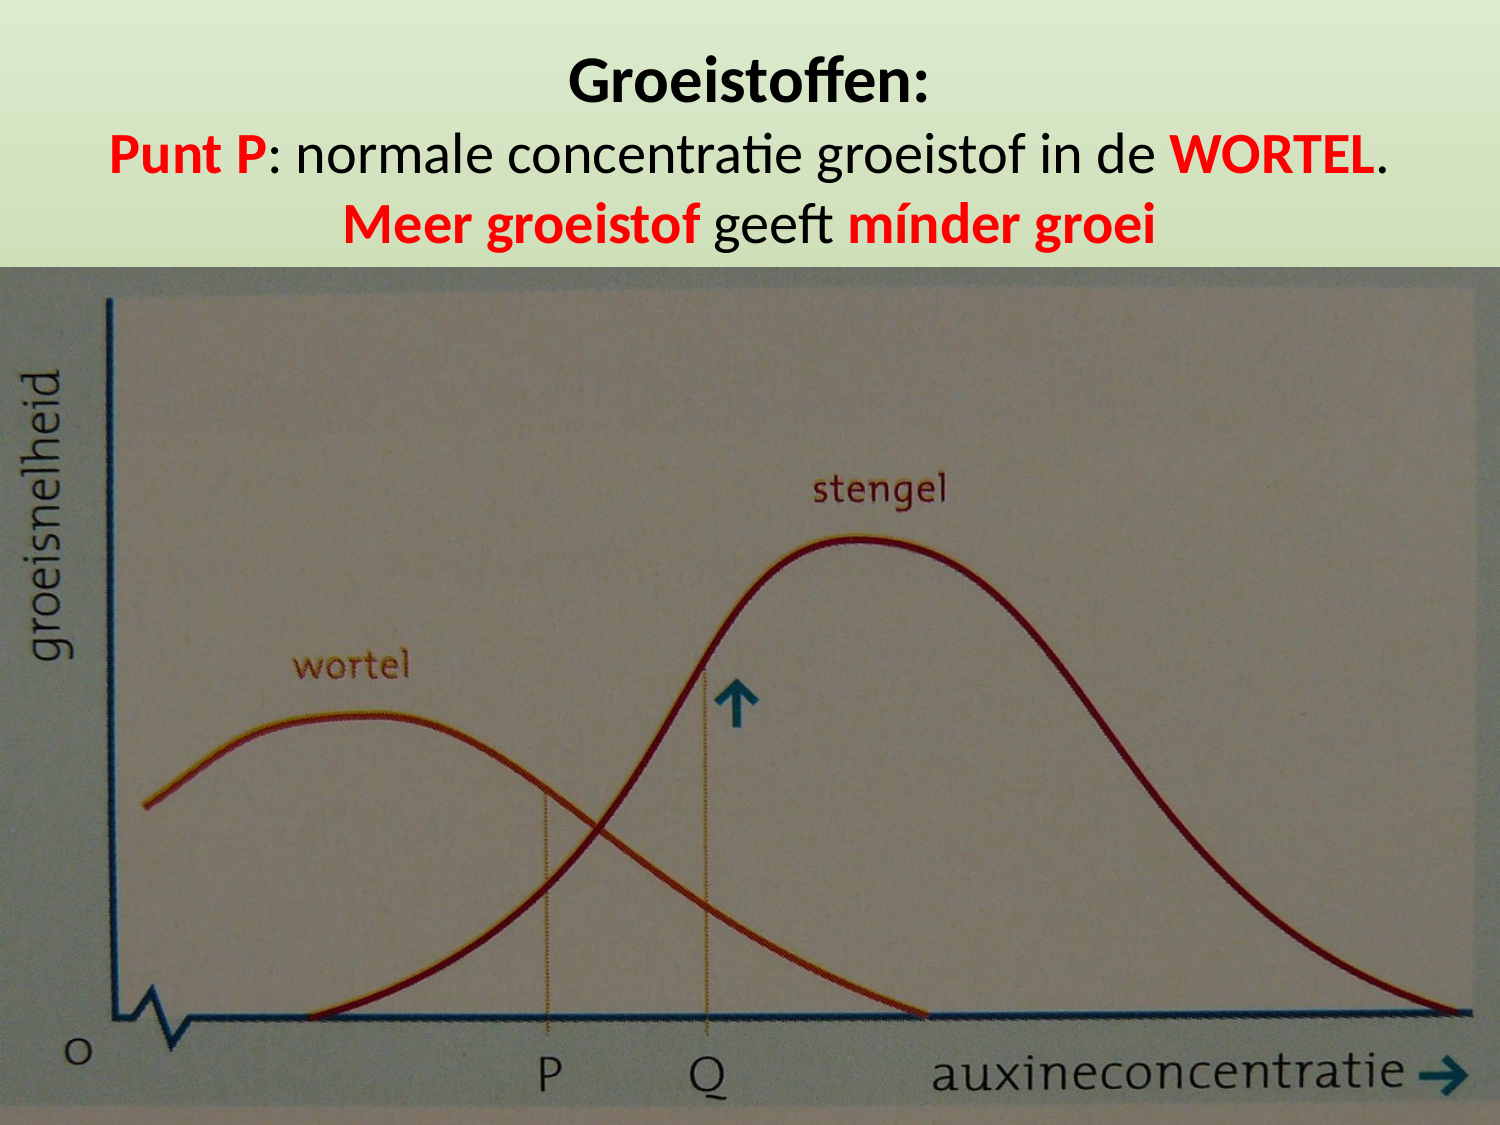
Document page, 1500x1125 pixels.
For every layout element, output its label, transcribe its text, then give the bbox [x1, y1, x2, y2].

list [0, 266, 1500, 1125]
title Groeistoffen: Punt P: normale concentratie groeistof in de WORTEL. Meer groeistof geeft mínder groei [0, 0, 1500, 266]
